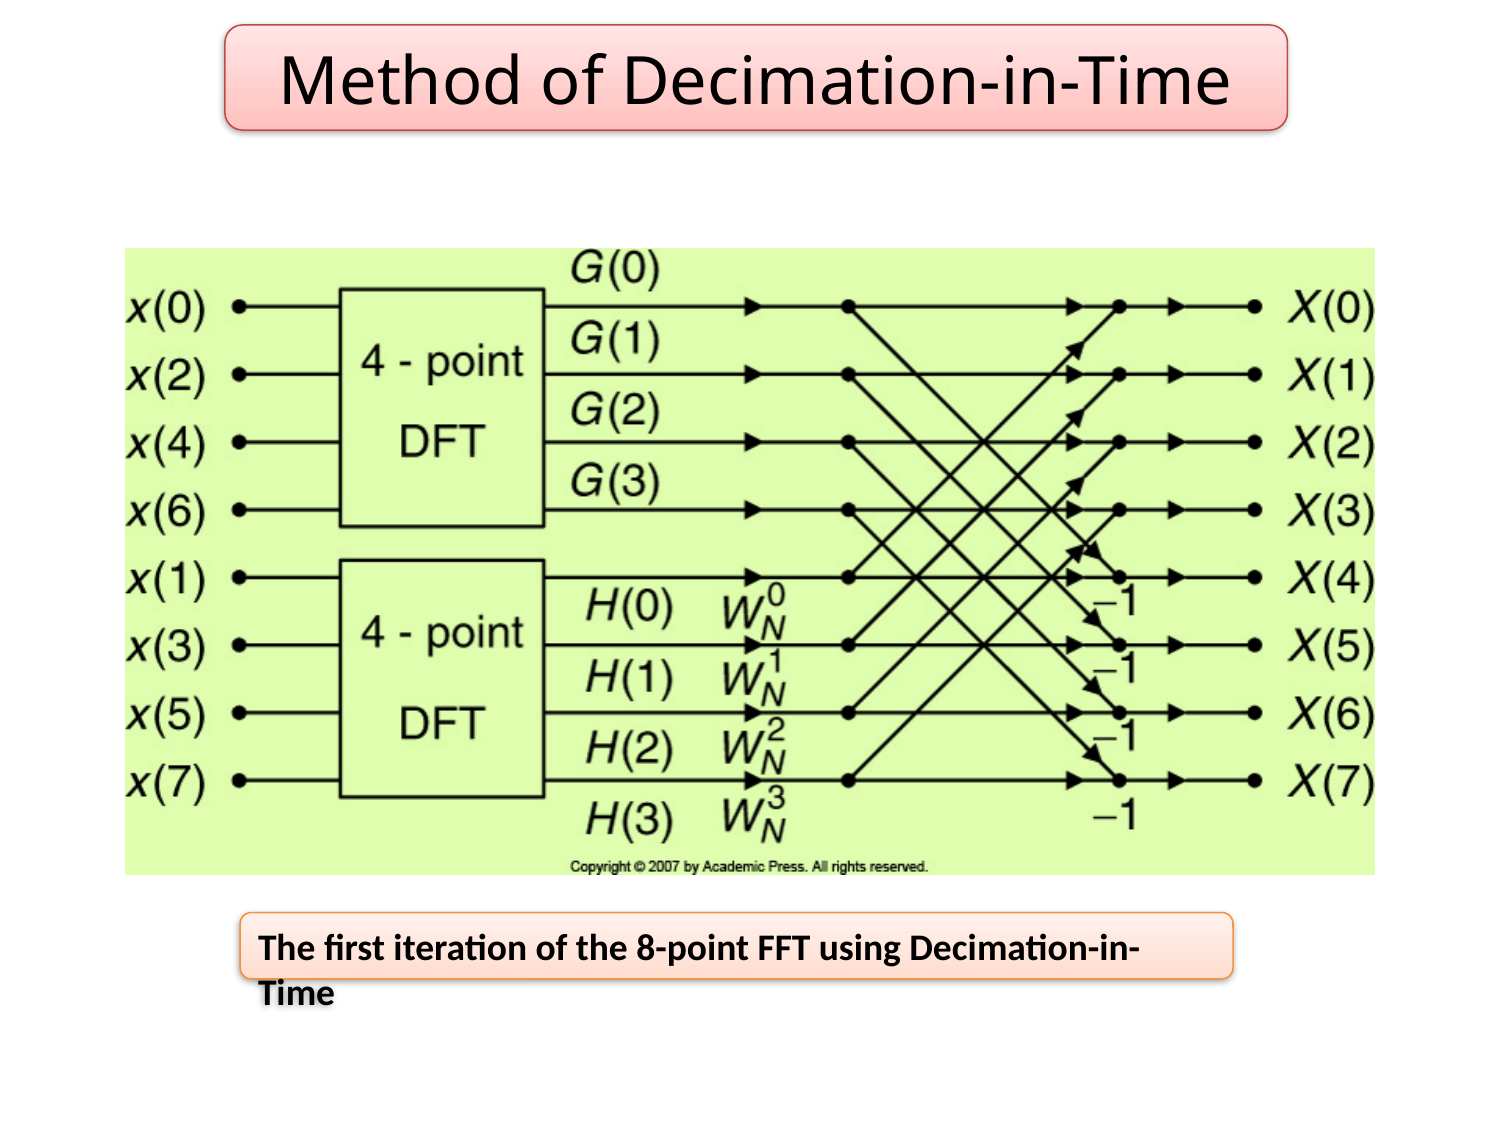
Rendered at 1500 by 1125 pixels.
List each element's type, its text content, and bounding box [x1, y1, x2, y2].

text_box Method of Decimation-in-Time [224, 24, 1289, 131]
picture [124, 248, 1376, 876]
text_box The first iteration of the 8-point FFT using Decimation-in-Time [239, 911, 1234, 980]
